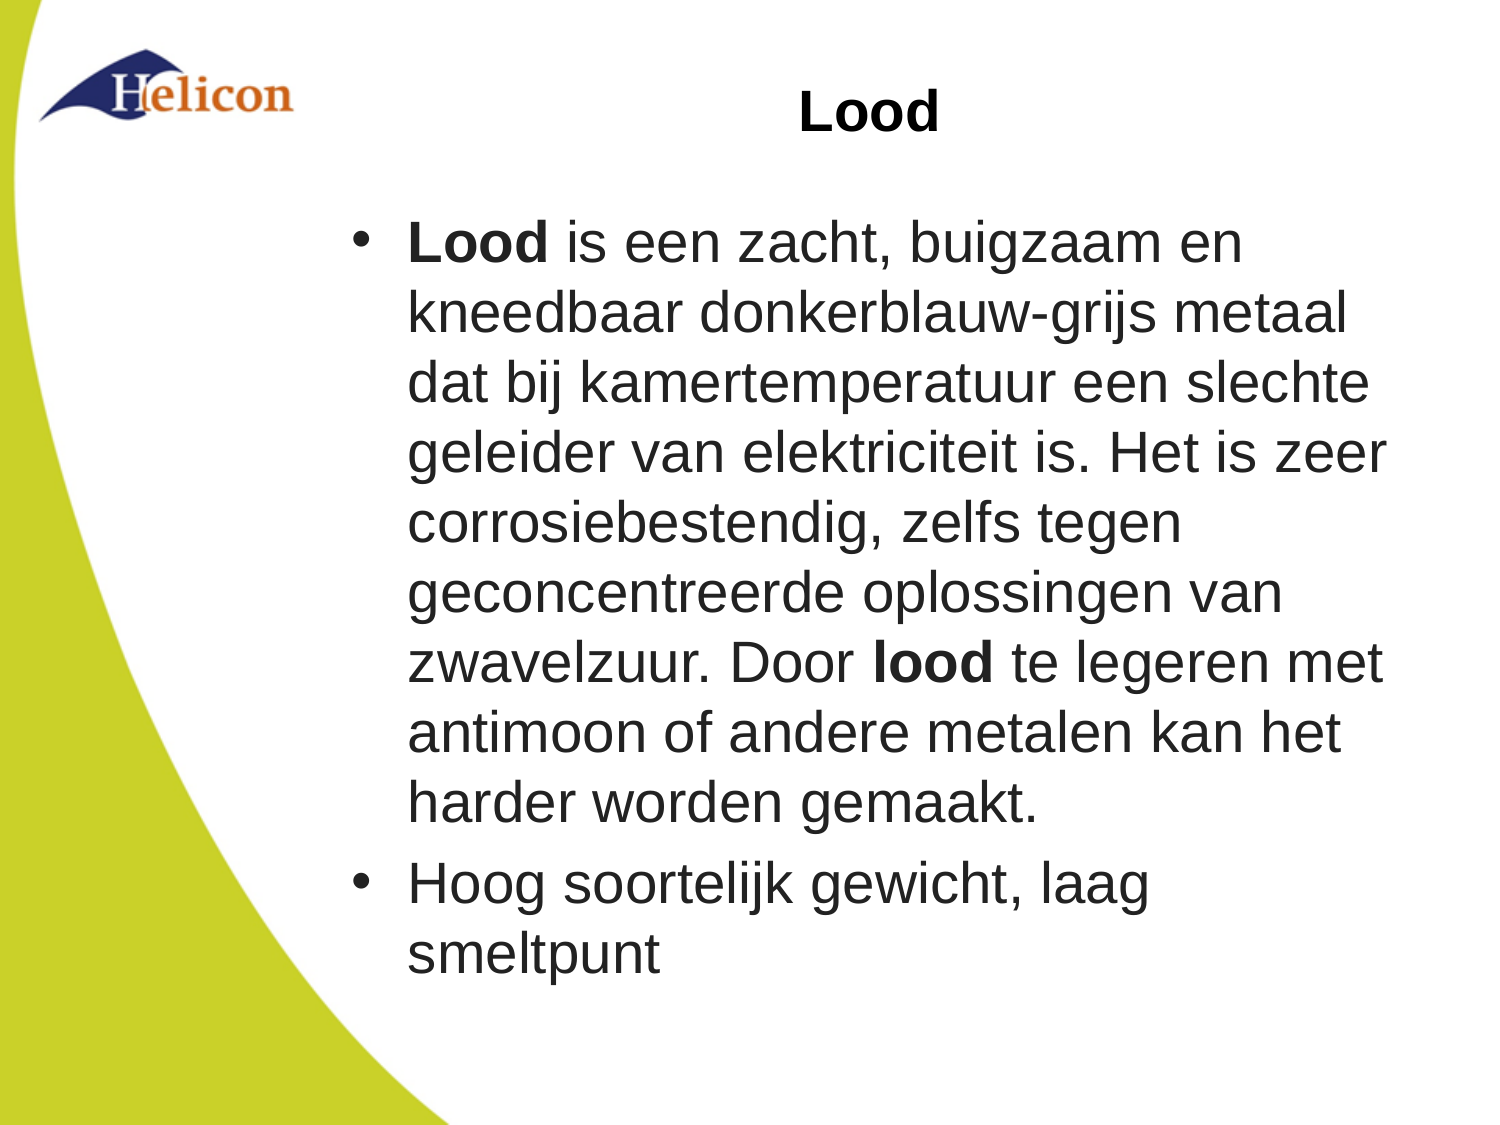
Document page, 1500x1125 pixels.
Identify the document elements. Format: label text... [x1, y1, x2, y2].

picture [0, 0, 1500, 1125]
list Lood is een zacht, buigzaam en kneedbaar donkerblauw-grijs metaal dat bij kamertemperatuur een slechte geleider van elektriciteit is. Het is zeer corrosiebestendig, zelfs tegen geconcentreerde oplossingen van zwavelzuur. Door lood te legeren met antimoon of andere metalen kan het harder worden gemaakt. Hoog soortelijk gewicht, laag smeltpunt [336, 196, 1425, 1005]
title Lood [324, 54, 1415, 161]
